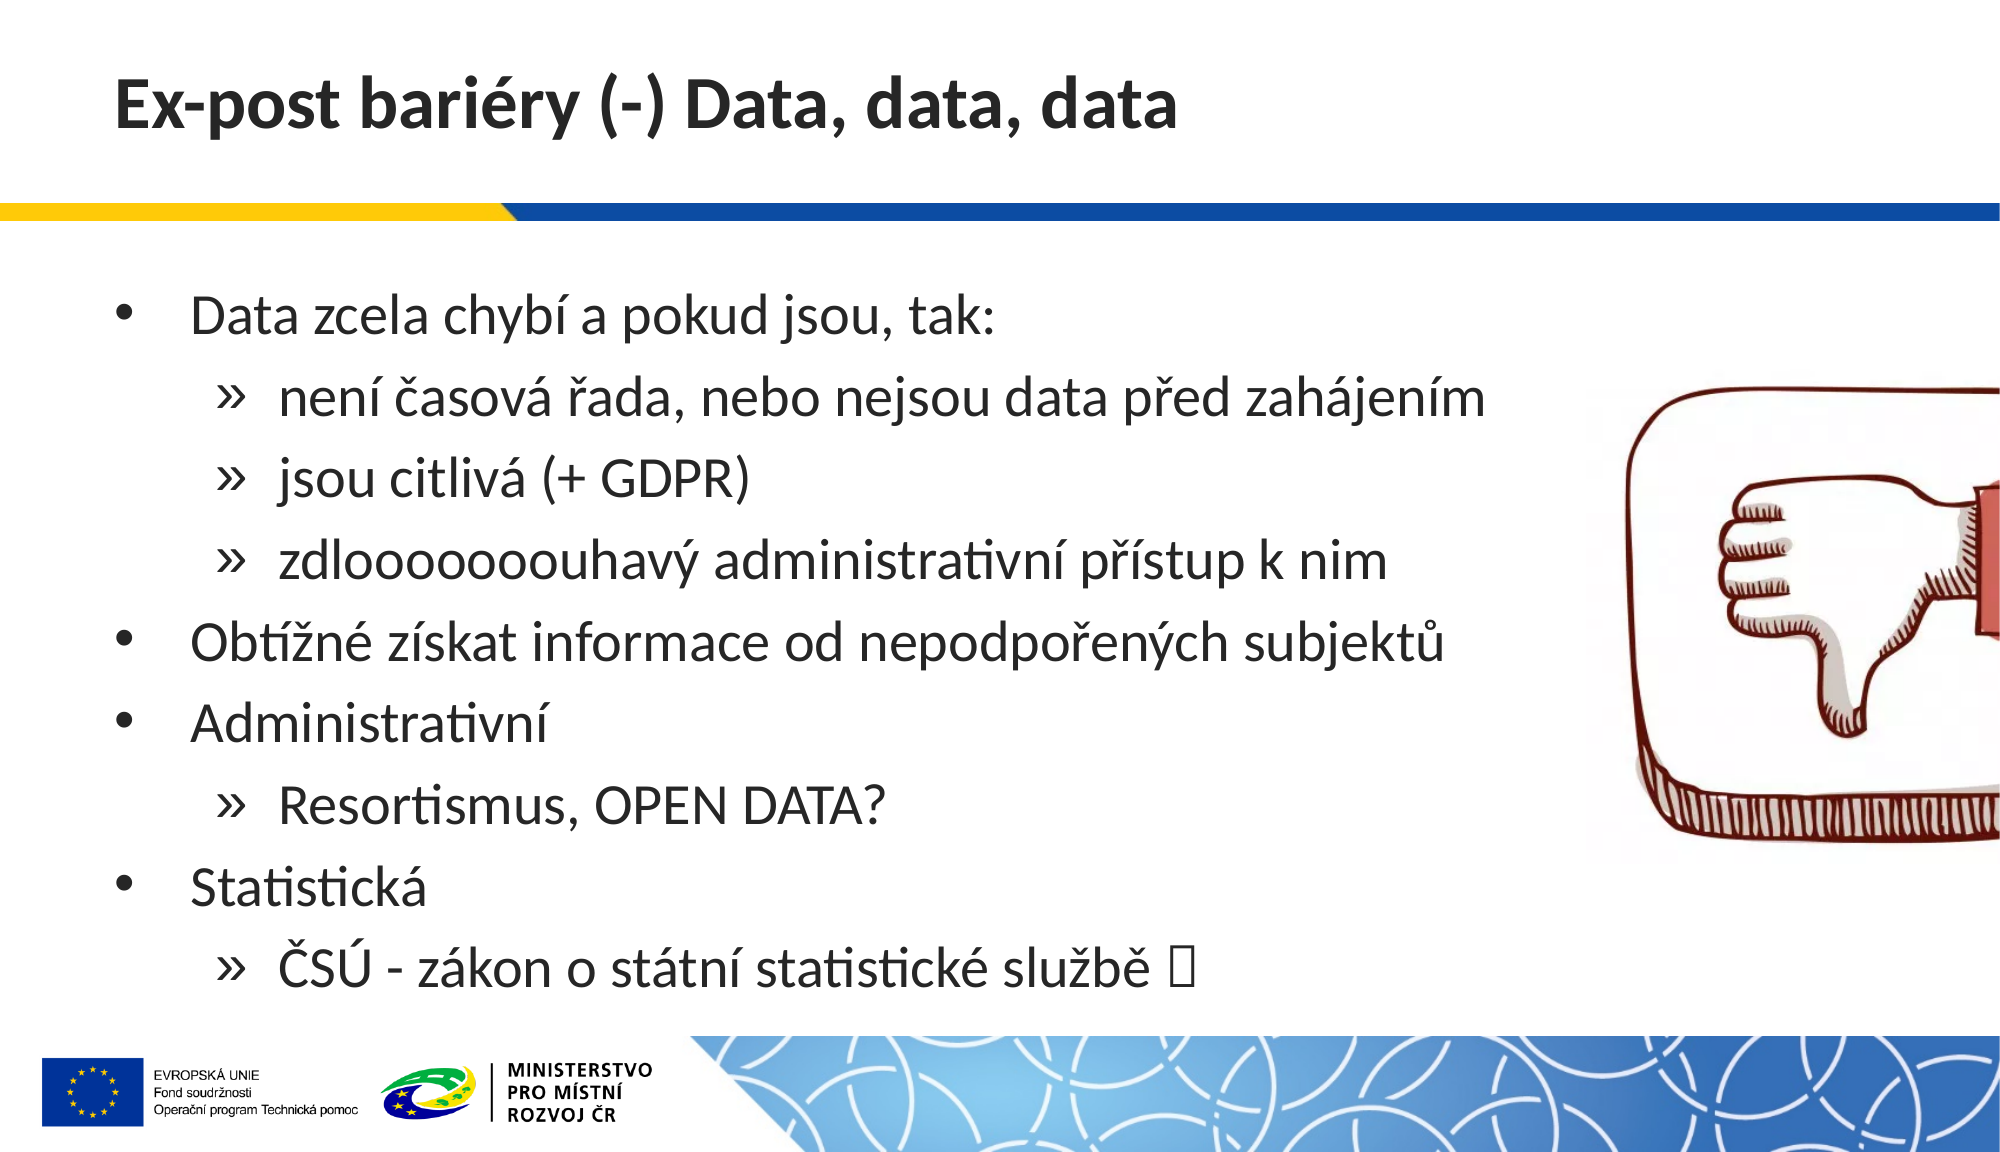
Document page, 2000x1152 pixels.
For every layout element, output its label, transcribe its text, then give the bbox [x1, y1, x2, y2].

list Data zcela chybí a pokud jsou, tak: není časová řada, nebo nejsou data před zahájením jsou citlivá (+ GDPR) zdlooooooouhavý administrativní přístup k nim Obtížné získat informace od nepodpořených subjektů Administrativní Resortismus, OPEN DATA? Statistická ČSÚ - zákon o státní statistické službě  [99, 268, 1900, 1029]
picture [680, 1036, 2000, 1152]
title Ex-post bariéry (-) Data, data, data [99, 46, 1900, 198]
picture [1586, 362, 2000, 865]
picture [19, 1035, 674, 1149]
picture [0, 203, 2000, 221]
